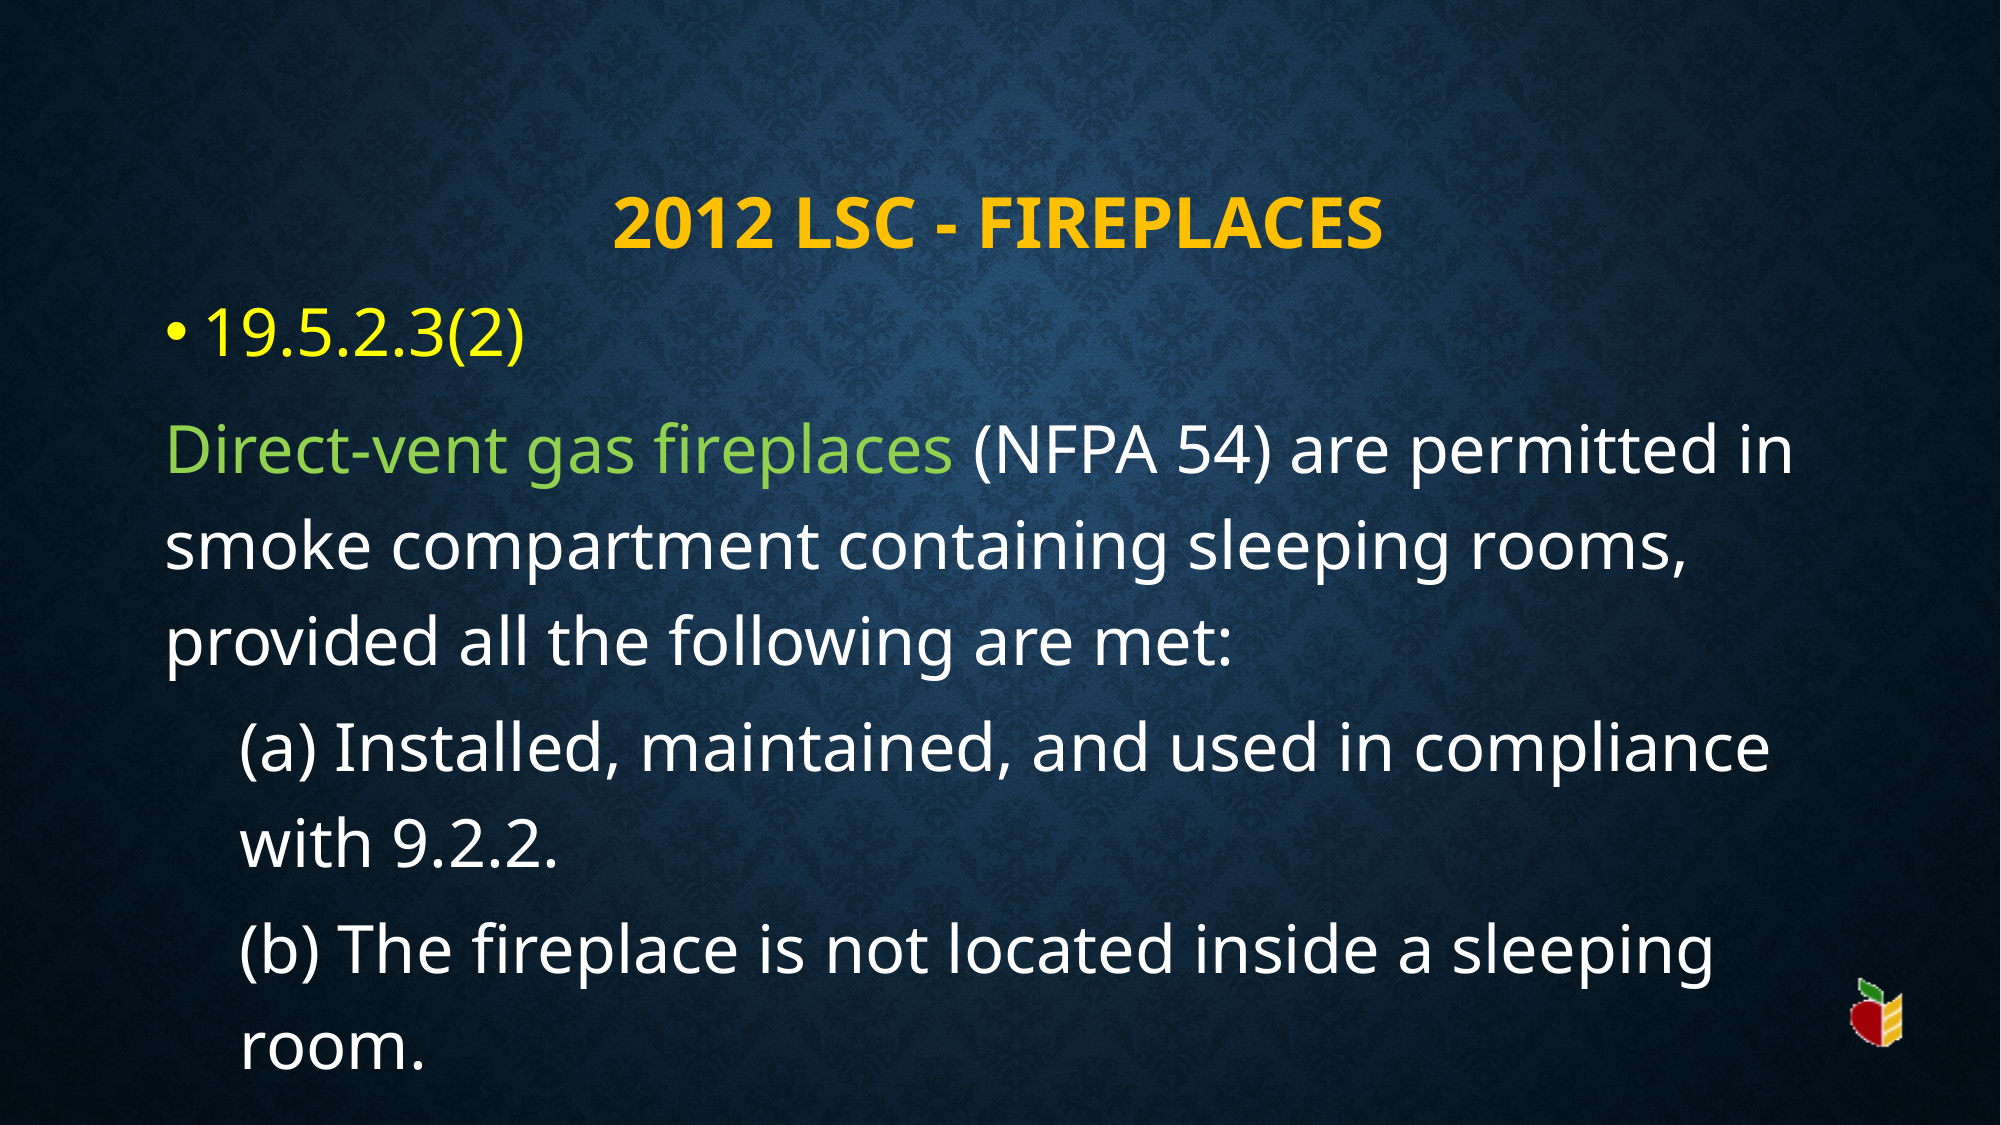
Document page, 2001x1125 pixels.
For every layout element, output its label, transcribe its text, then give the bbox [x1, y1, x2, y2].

title 2012 Lsc - fireplaces [149, 116, 1849, 266]
list 19.5.2.3(2) Direct-vent gas fireplaces (NFPA 54) are permitted in smoke compartment containing sleeping rooms, provided all the following are met: (a) Installed, maintained, and used in compliance with 9.2.2. (b) The fireplace is not located inside a sleeping room. [149, 266, 1849, 1050]
picture [1847, 975, 1907, 1051]
